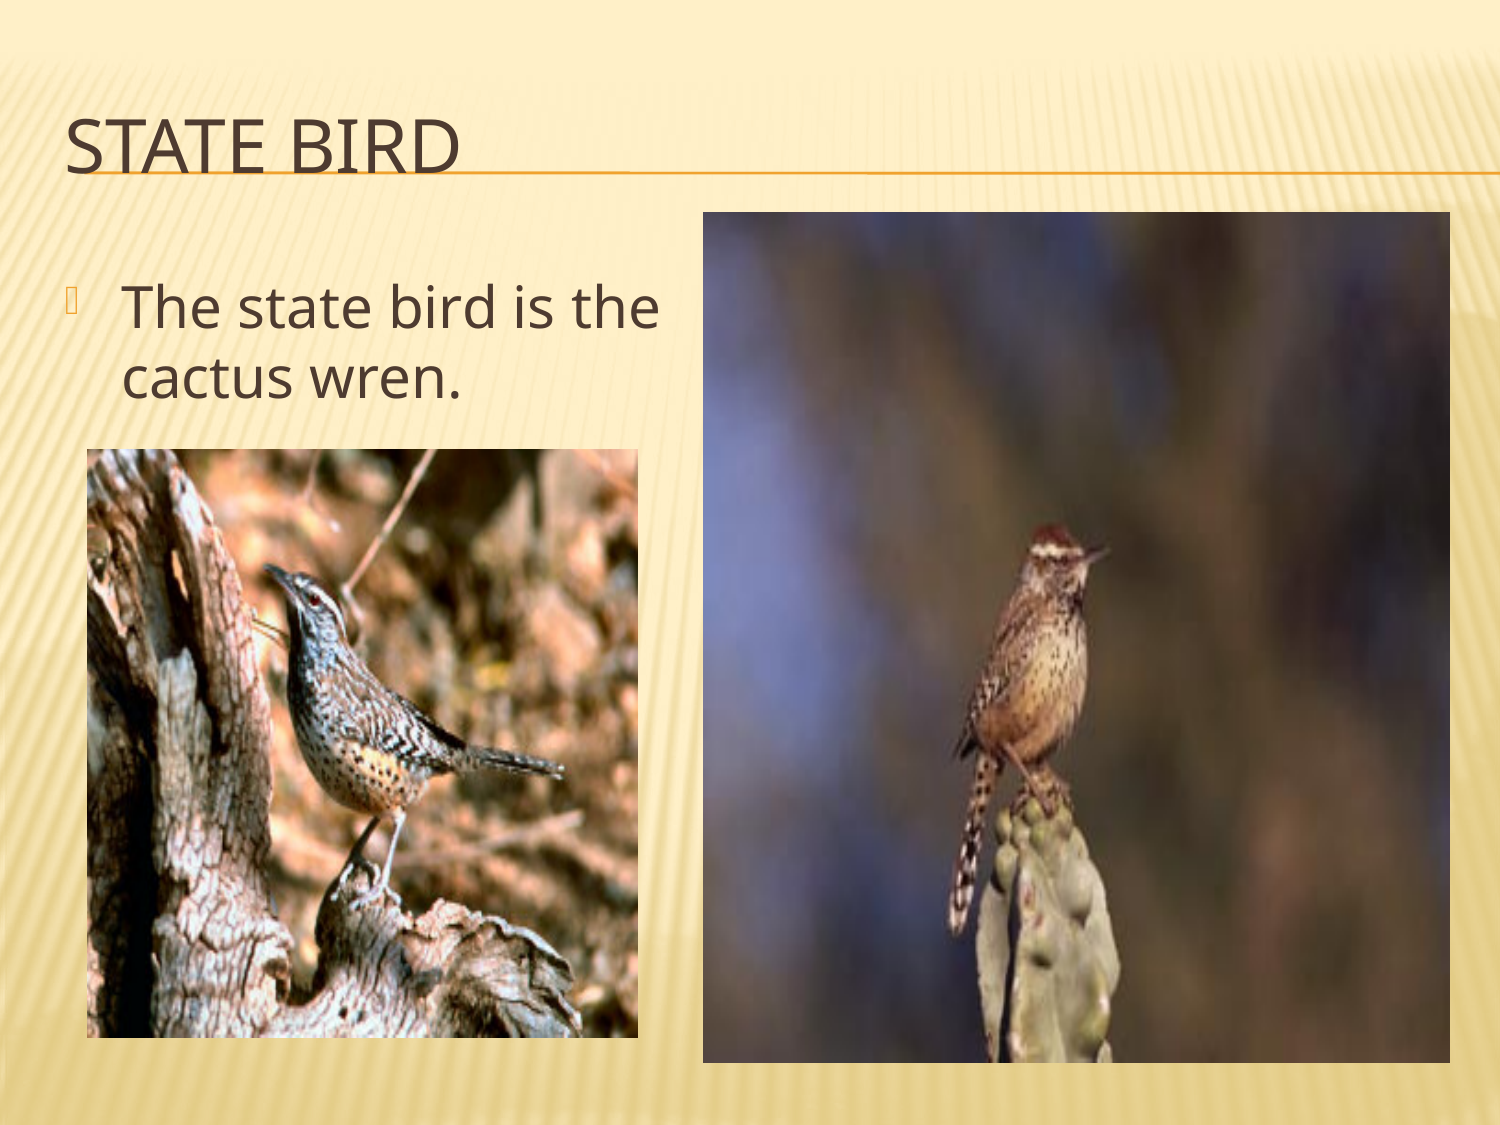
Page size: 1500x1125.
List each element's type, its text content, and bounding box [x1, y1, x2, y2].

title State Bird [49, 75, 1475, 213]
list The state bird is the cactus wren. [50, 262, 693, 1038]
picture [87, 449, 638, 1038]
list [703, 212, 1451, 1063]
